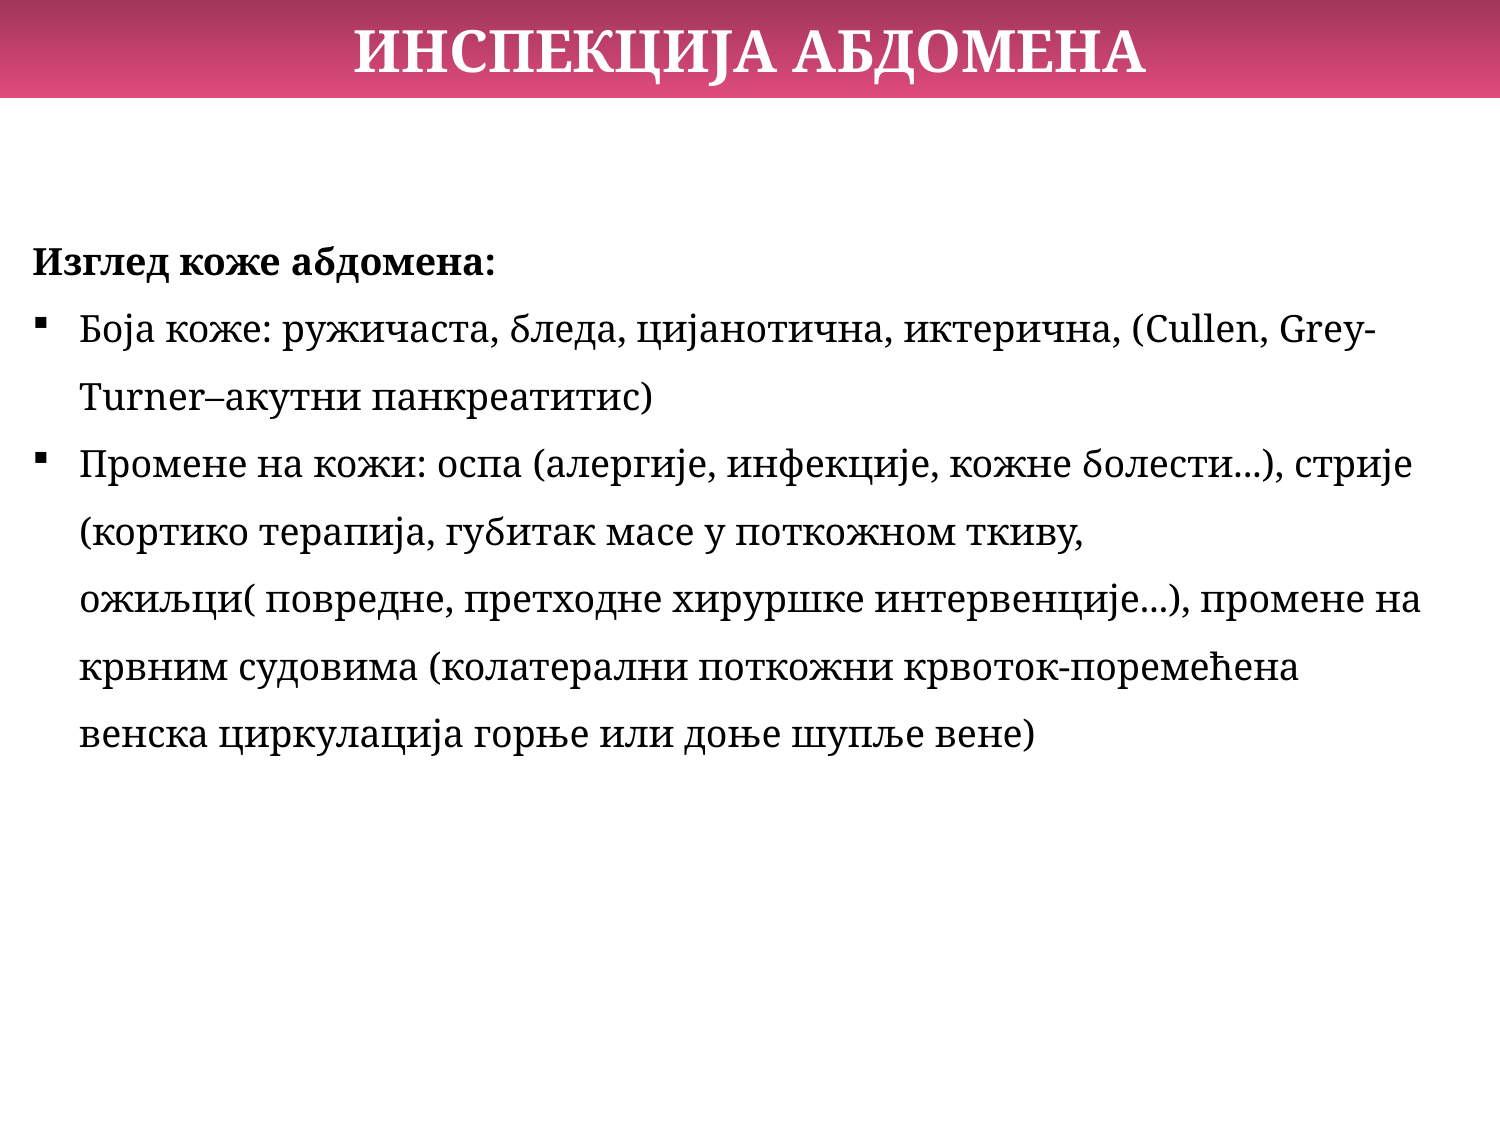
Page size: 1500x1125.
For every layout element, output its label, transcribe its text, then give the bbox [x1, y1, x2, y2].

text_box ИНСПЕКЦИЈА АБДОМЕНА [0, 0, 1500, 98]
text_box Изглед коже абдомена: Боја коже: ружичаста, бледа, цијанотична, иктерична, (Cullen, Grey-Turner–акутни панкреатитис) Промене на кожи: оспа (алергије, инфекције, кожне болести...), стрије (кортико терапија, губитак масе у поткожном ткиву, ожиљци( повредне, претходне хируршке интервенције...), промене на крвним судовима (колатерални поткожни крвоток-поремећена венска циркулација горње или доње шупље вене) [17, 163, 1443, 831]
